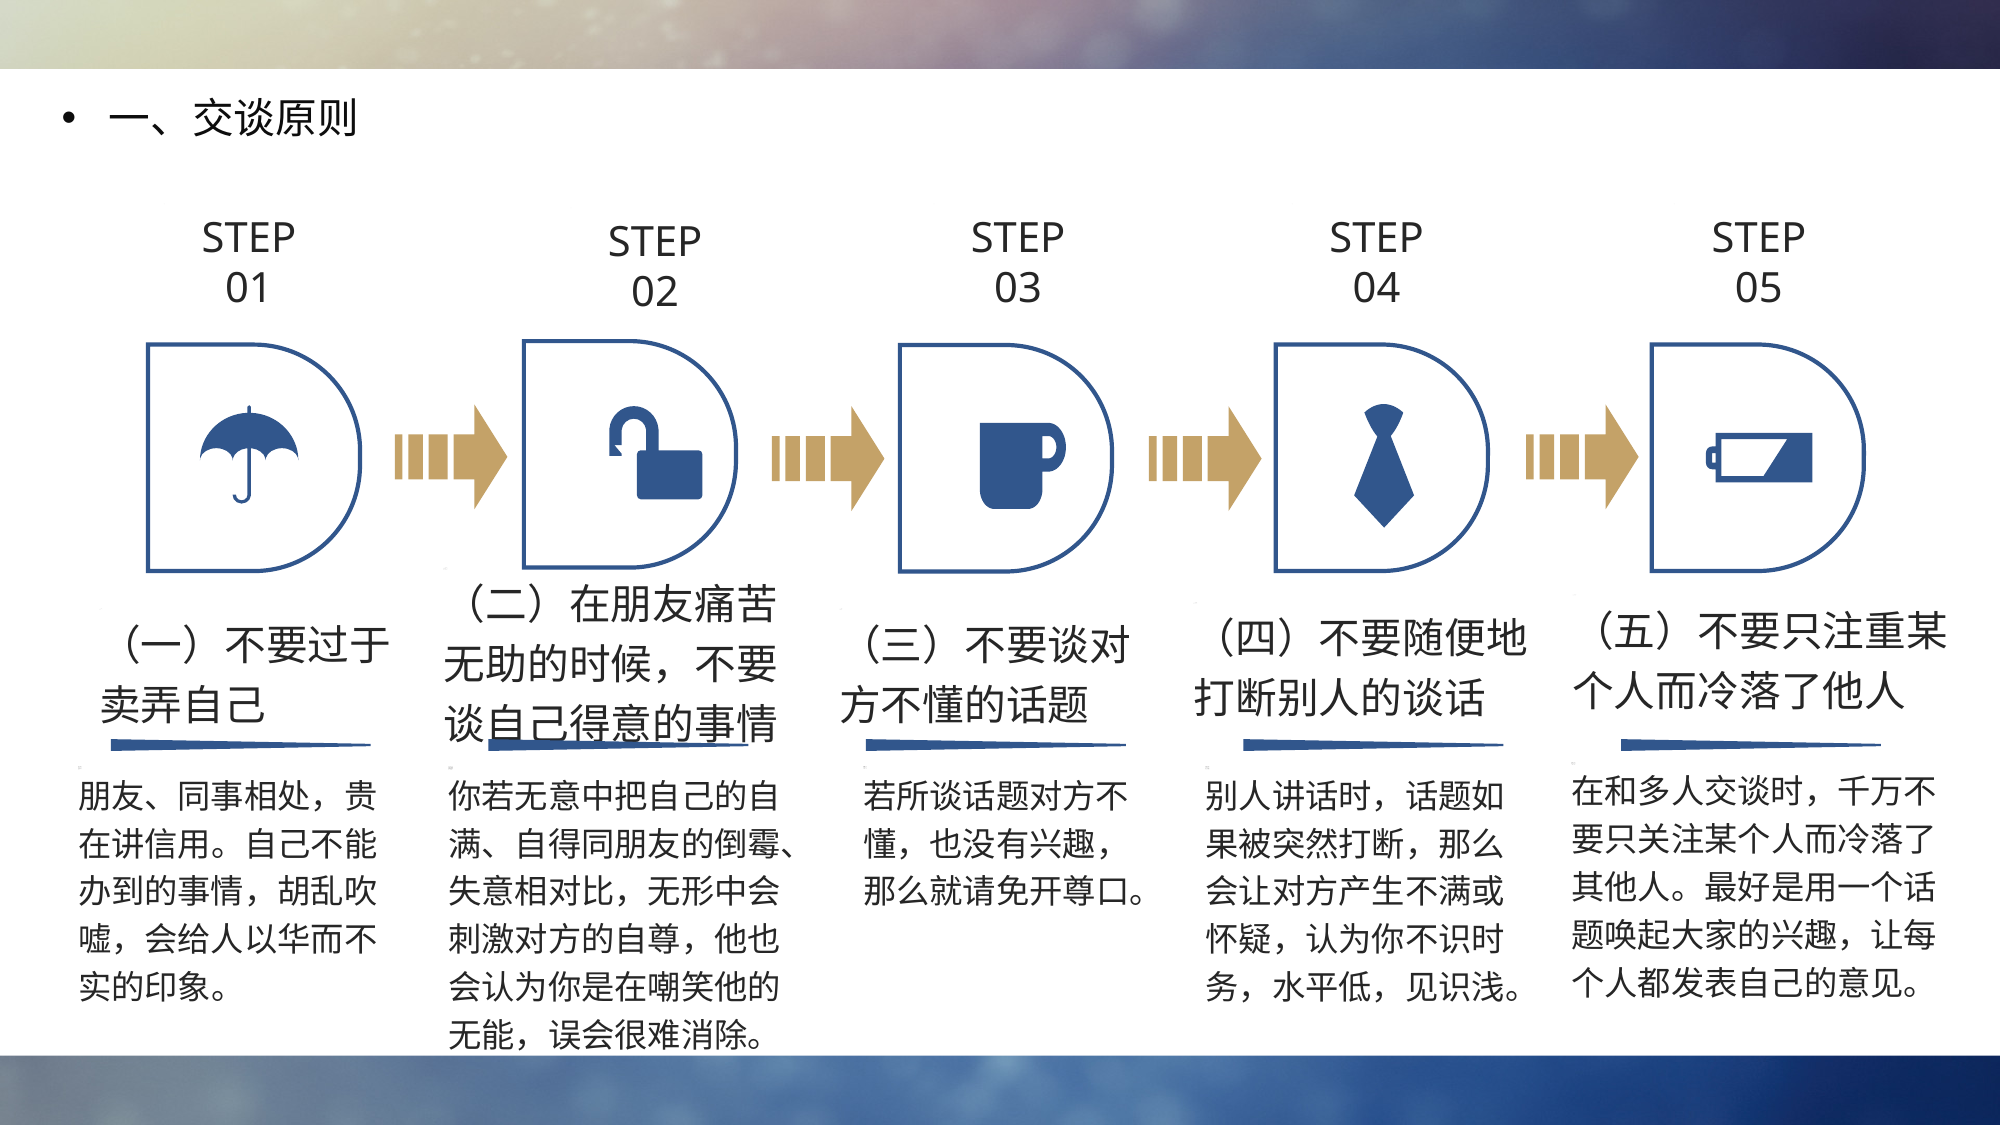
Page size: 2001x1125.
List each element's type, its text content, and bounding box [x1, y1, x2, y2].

text_box STEP 03 [933, 203, 1104, 318]
text_box STEP 05 [1673, 203, 1845, 319]
text_box 一、交谈原则 [46, 84, 570, 150]
text_box [1583, 400, 1640, 513]
text_box 若所谈话题对方不懂，也没有兴趣，那么就请免开尊口。 [863, 766, 1145, 911]
text_box [198, 403, 300, 505]
text_box [1539, 433, 1555, 480]
text_box （四）不要随便地打断别人的谈话 [1193, 602, 1549, 723]
text_box [805, 435, 826, 482]
text_box [1182, 435, 1203, 482]
text_box [829, 402, 886, 515]
text_box [771, 435, 781, 482]
text_box [608, 405, 704, 501]
text_box （三）不要谈对方不懂的话题 [839, 608, 1145, 729]
text_box [1619, 738, 1882, 752]
text_box [1650, 343, 1865, 573]
text_box [1704, 431, 1814, 484]
text_box [1242, 738, 1505, 752]
text_box （二）在朋友痛苦无助的时候，不要谈自己得意的事情 [443, 567, 791, 748]
text_box [1559, 433, 1580, 480]
text_box [1161, 435, 1178, 482]
text_box （五）不要只注重某个人而冷落了他人 [1572, 594, 1980, 715]
picture [0, 0, 2000, 69]
text_box [1354, 404, 1415, 528]
text_box [864, 738, 1127, 752]
text_box 你若无意中把自己的自满、自得同朋友的倒霉、失意相对比，无形中会刺激对方的自尊，他也会认为你是在嘲笑他的无能，误会很难消除。 [448, 766, 791, 1055]
text_box 别人讲话时，话题如果被突然打断，那么会让对方产生不满或怀疑，认为你不识时务，水平低，见识浅。 [1205, 766, 1523, 1007]
text_box [487, 738, 750, 752]
text_box （一）不要过于卖弄自己 [99, 608, 412, 729]
text_box 朋友、同事相处，贵在讲信用。自己不能办到的事情，胡乱吹嘘，会给人以华而不实的印象。 [78, 766, 390, 1007]
text_box [1148, 435, 1158, 482]
text_box STEP 01 [163, 203, 335, 319]
text_box [979, 422, 1066, 509]
text_box [394, 433, 403, 480]
text_box [407, 433, 424, 480]
text_box STEP 04 [1291, 203, 1462, 319]
text_box [522, 340, 738, 567]
text_box [109, 738, 372, 752]
text_box [784, 435, 801, 482]
text_box [1525, 433, 1535, 480]
text_box [1274, 343, 1490, 573]
picture [0, 1056, 2000, 1125]
text_box [1206, 402, 1263, 515]
text_box [146, 343, 362, 573]
text_box [898, 343, 1114, 573]
text_box [428, 433, 449, 480]
text_box [452, 400, 509, 513]
text_box STEP 02 [570, 206, 741, 322]
text_box 在和多人交谈时，千万不要只关注某个人而冷落了其他人。最好是用一个话题唤起大家的兴趣，让每个人都发表自己的意见。 [1571, 762, 1944, 1002]
